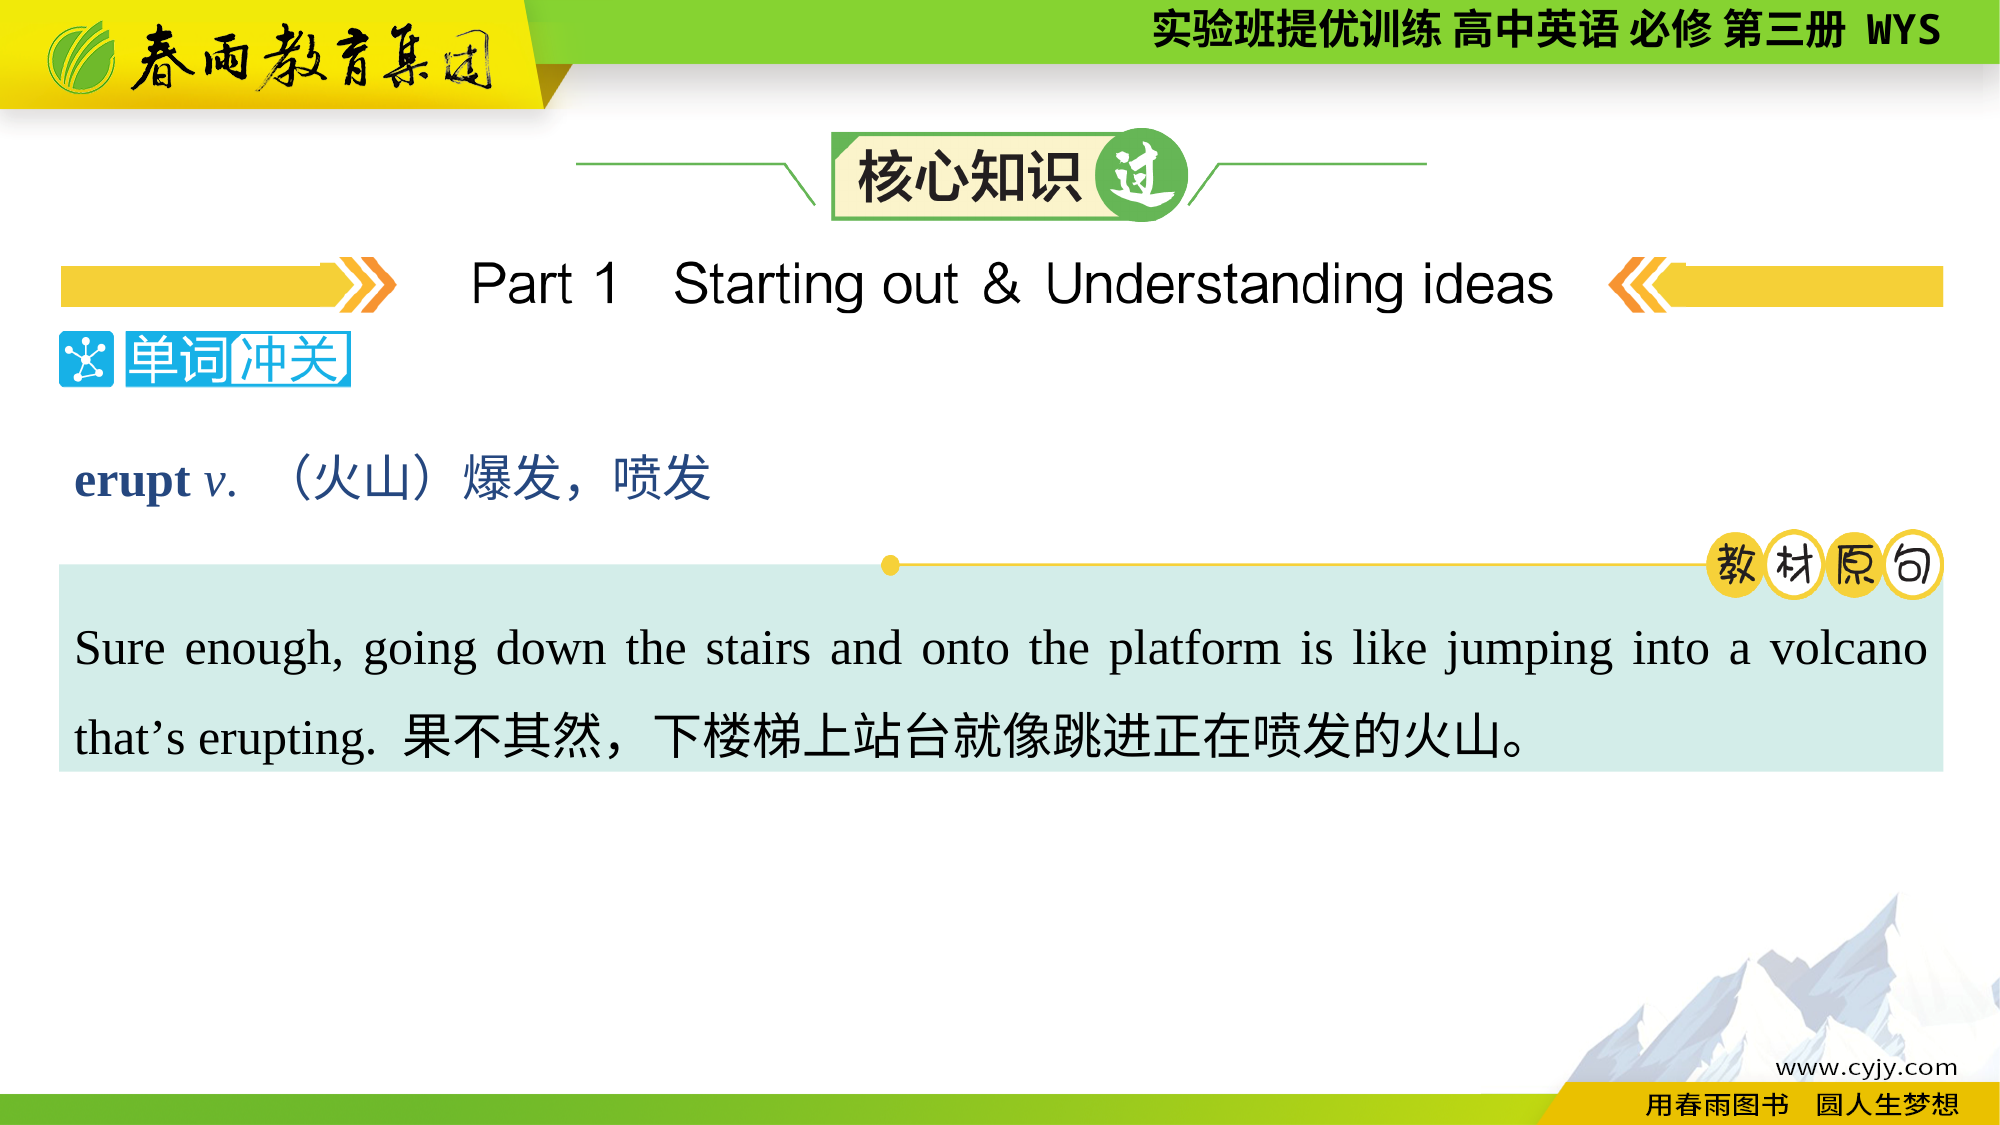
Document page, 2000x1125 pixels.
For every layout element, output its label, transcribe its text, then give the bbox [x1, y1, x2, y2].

picture [0, 0, 2000, 1125]
text_box Sure enough, going down the stairs and onto the platform is like jumping into a volcano that’s erupting. 果不其然，下楼梯上站台就像跳进正在喷发的火山。 [59, 564, 1944, 772]
list erupt v. （火山）爆发，喷发 [59, 409, 1944, 504]
